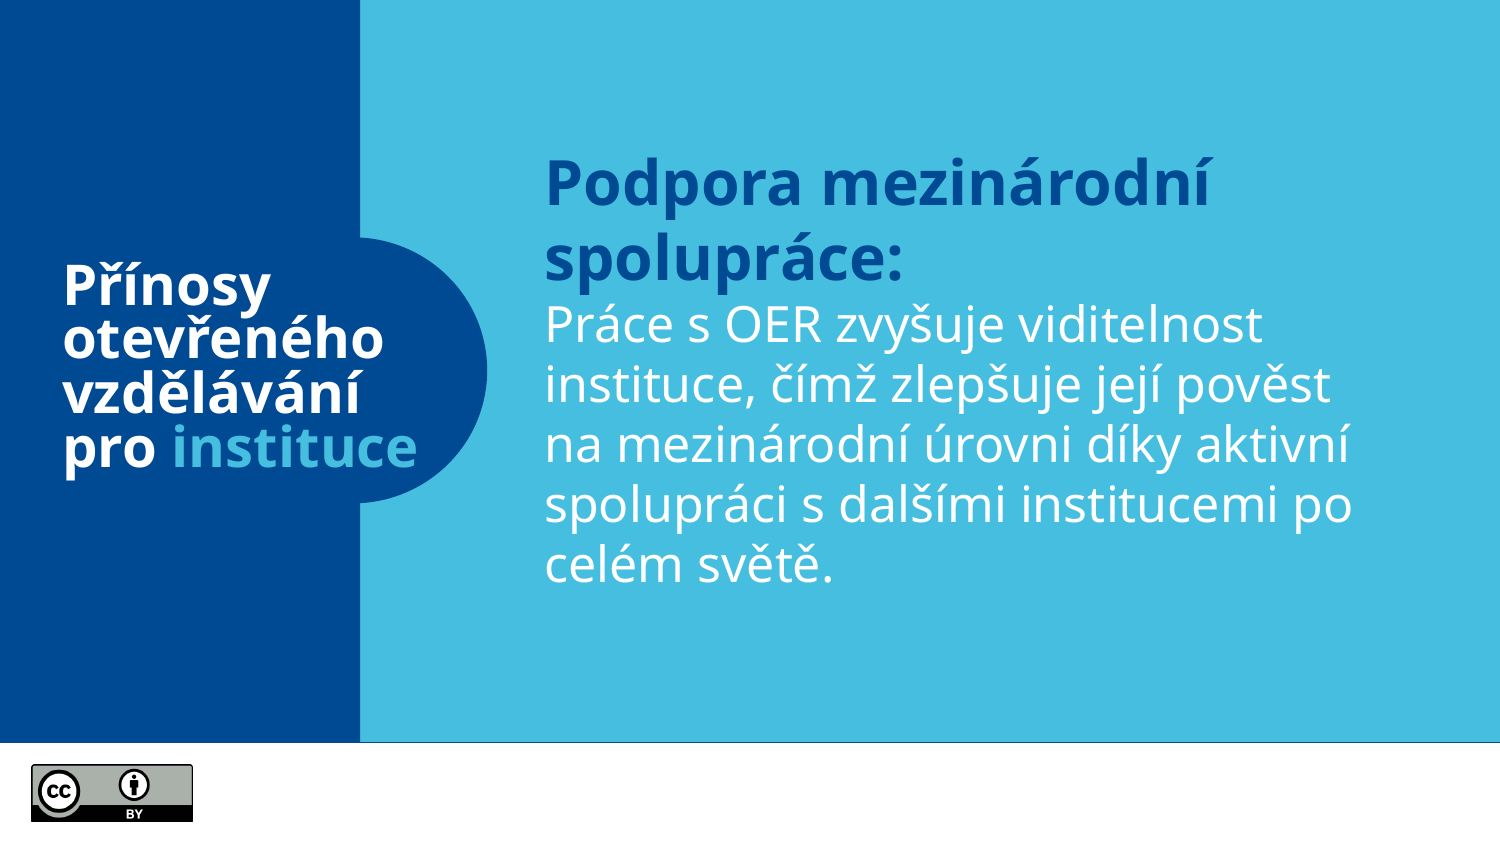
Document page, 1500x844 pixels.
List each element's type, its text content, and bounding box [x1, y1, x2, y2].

text_box [304, 237, 401, 246]
picture [31, 764, 193, 822]
text_box [0, 0, 361, 742]
text_box Přínosy otevřeného vzdělávání pro instituce [47, 246, 462, 493]
text_box [462, 292, 488, 448]
text_box [0, 750, 1500, 844]
text_box Podpora mezinárodní spolupráce: Práce s OER zvyšuje viditelnost instituce, čímž zlepšuje její pověst na mezinárodní úrovni díky aktivní spolupráci s dalšími institucemi po celém světě. [529, 127, 1397, 608]
text_box [300, 493, 405, 504]
